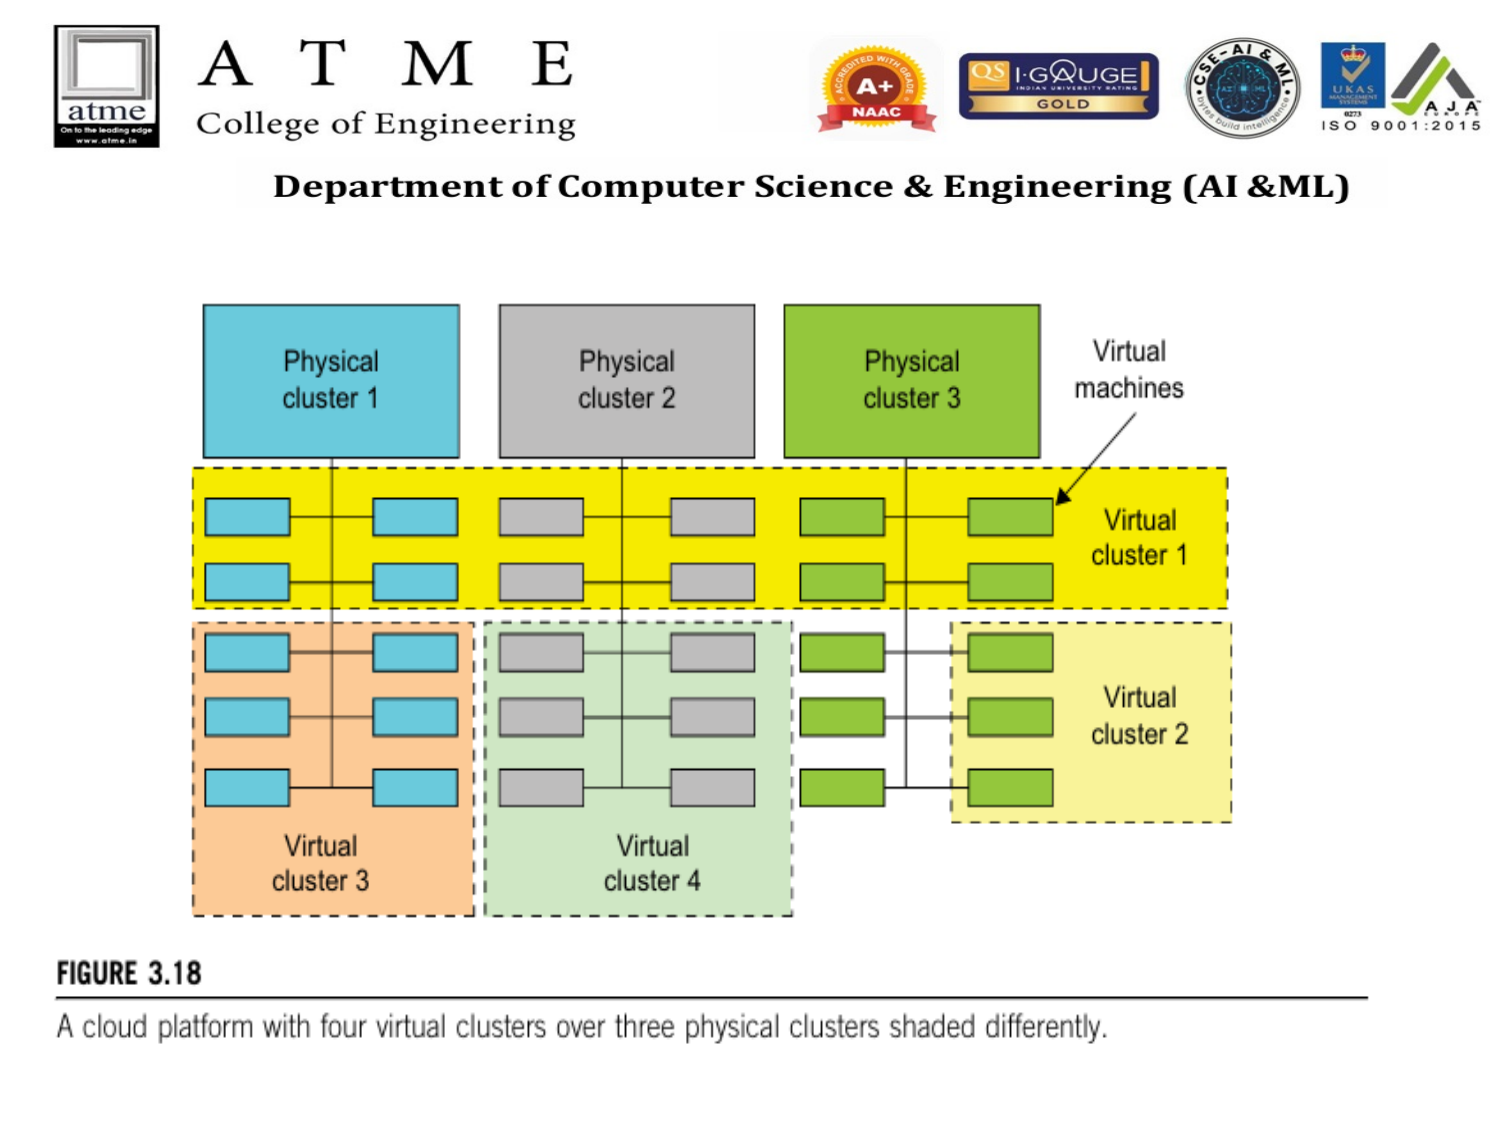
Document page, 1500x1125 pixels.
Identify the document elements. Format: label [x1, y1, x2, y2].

picture [24, 0, 1500, 226]
picture [37, 274, 1372, 1051]
